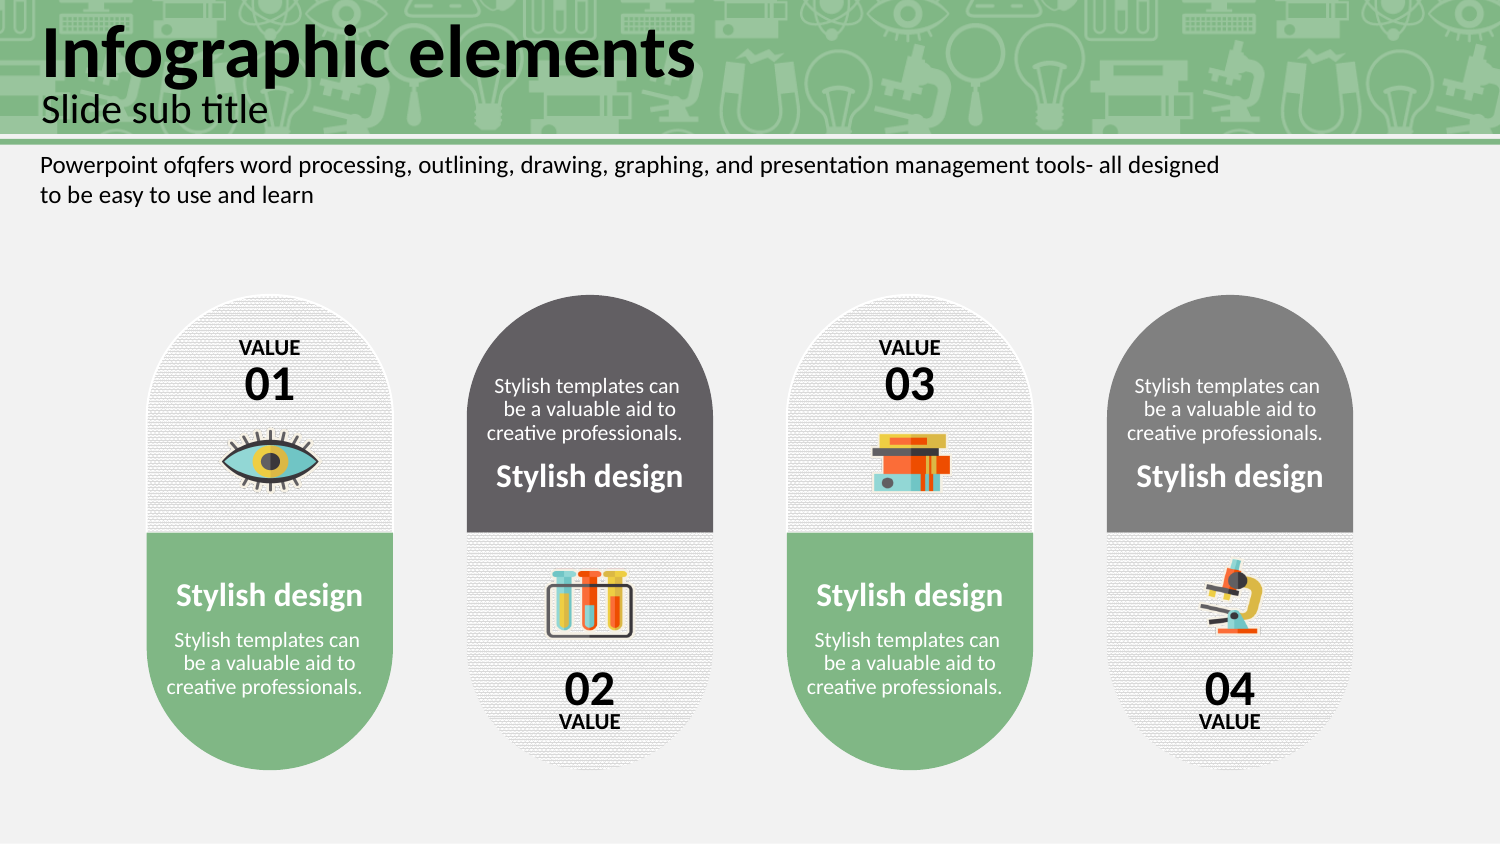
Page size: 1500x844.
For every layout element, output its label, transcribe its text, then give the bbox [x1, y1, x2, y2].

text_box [786, 294, 1034, 771]
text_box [1106, 294, 1354, 771]
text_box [146, 294, 394, 771]
text_box Powerpoint ofqfers word processing, outlining, drawing, graphing, and presentation management tools- all designed to be easy to use and learn [40, 148, 1247, 209]
list Infographic elements [41, 19, 1365, 108]
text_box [466, 294, 714, 771]
list Slide sub title [41, 108, 1365, 146]
picture [0, 0, 1500, 134]
